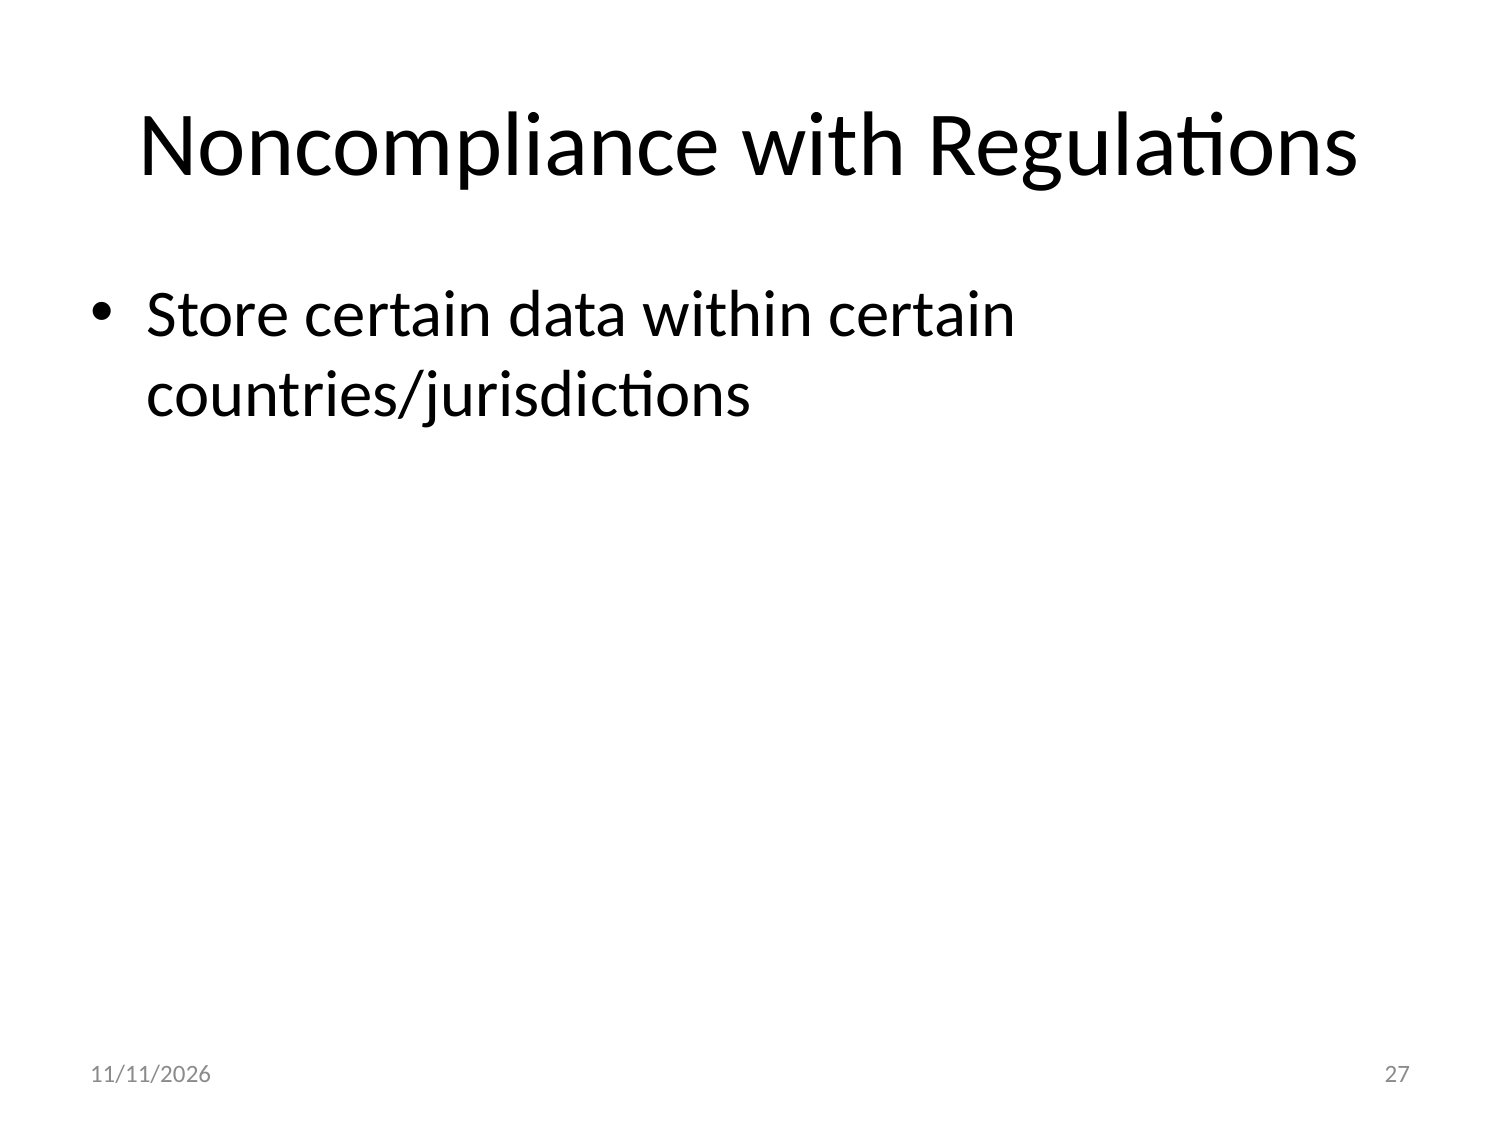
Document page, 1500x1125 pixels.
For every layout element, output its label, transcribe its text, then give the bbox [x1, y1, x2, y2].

slide_number 27 [1074, 1042, 1425, 1103]
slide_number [75, 1042, 425, 1103]
title Noncompliance with Regulations [75, 45, 1425, 233]
list Store certain data within certain countries/jurisdictions [75, 262, 1425, 1005]
